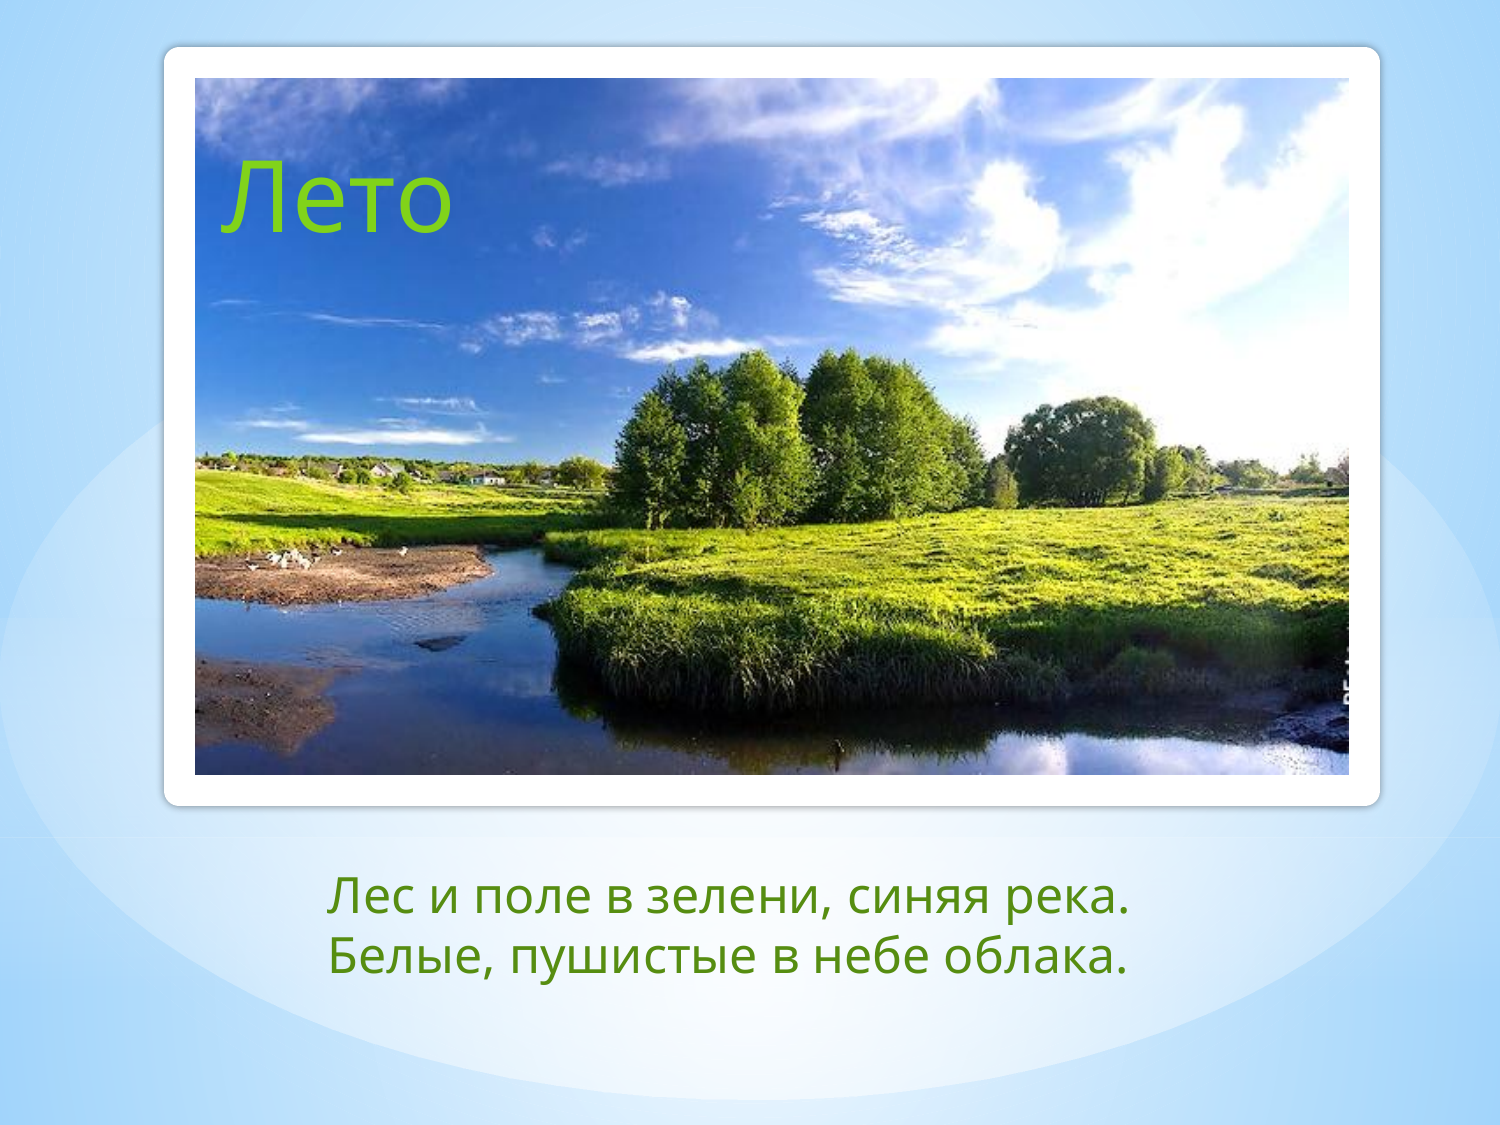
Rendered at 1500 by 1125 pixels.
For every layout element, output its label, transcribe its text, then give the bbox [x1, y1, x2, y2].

picture [194, 77, 1350, 776]
text_box Лес и поле в зелени, синяя река. Белые, пушистые в небе облака. [312, 855, 1270, 991]
